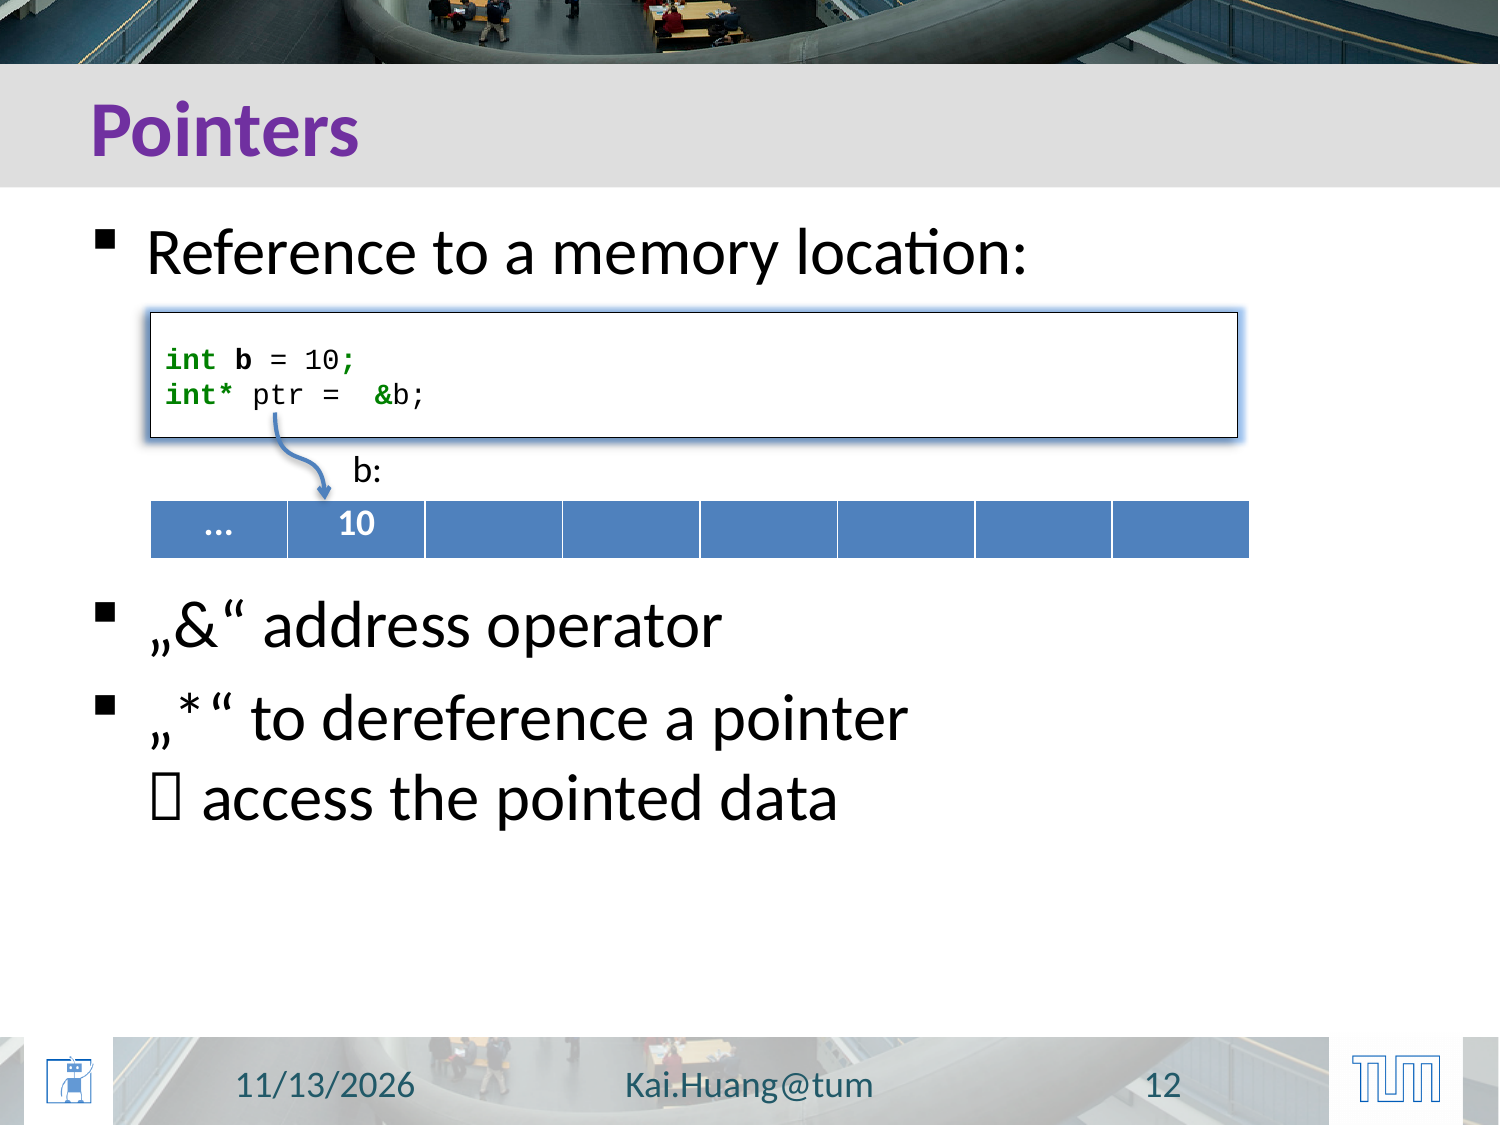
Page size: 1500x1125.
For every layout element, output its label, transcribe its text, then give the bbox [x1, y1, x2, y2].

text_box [255, 431, 344, 482]
table_header [838, 501, 974, 558]
picture [0, 1032, 1500, 1125]
table_header ... [151, 501, 287, 558]
table_header [701, 501, 837, 558]
table_header [976, 501, 1111, 558]
table_header [1113, 501, 1249, 558]
text_box b: [337, 437, 398, 498]
picture [0, 0, 1500, 64]
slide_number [162, 1052, 488, 1113]
text_box int b = 10; int* ptr = &b; [150, 312, 1238, 438]
table_header [426, 501, 562, 558]
footer Kai.Huang@tum [512, 1052, 988, 1113]
title Pointers [75, 62, 1425, 188]
list Reference to a memory location: „&“ address operator „*“ to dereference a pointer  access the pointed data [75, 200, 1425, 1025]
slide_number 12 [1012, 1052, 1313, 1113]
table_header 10 [288, 501, 424, 558]
table_header [563, 501, 699, 558]
